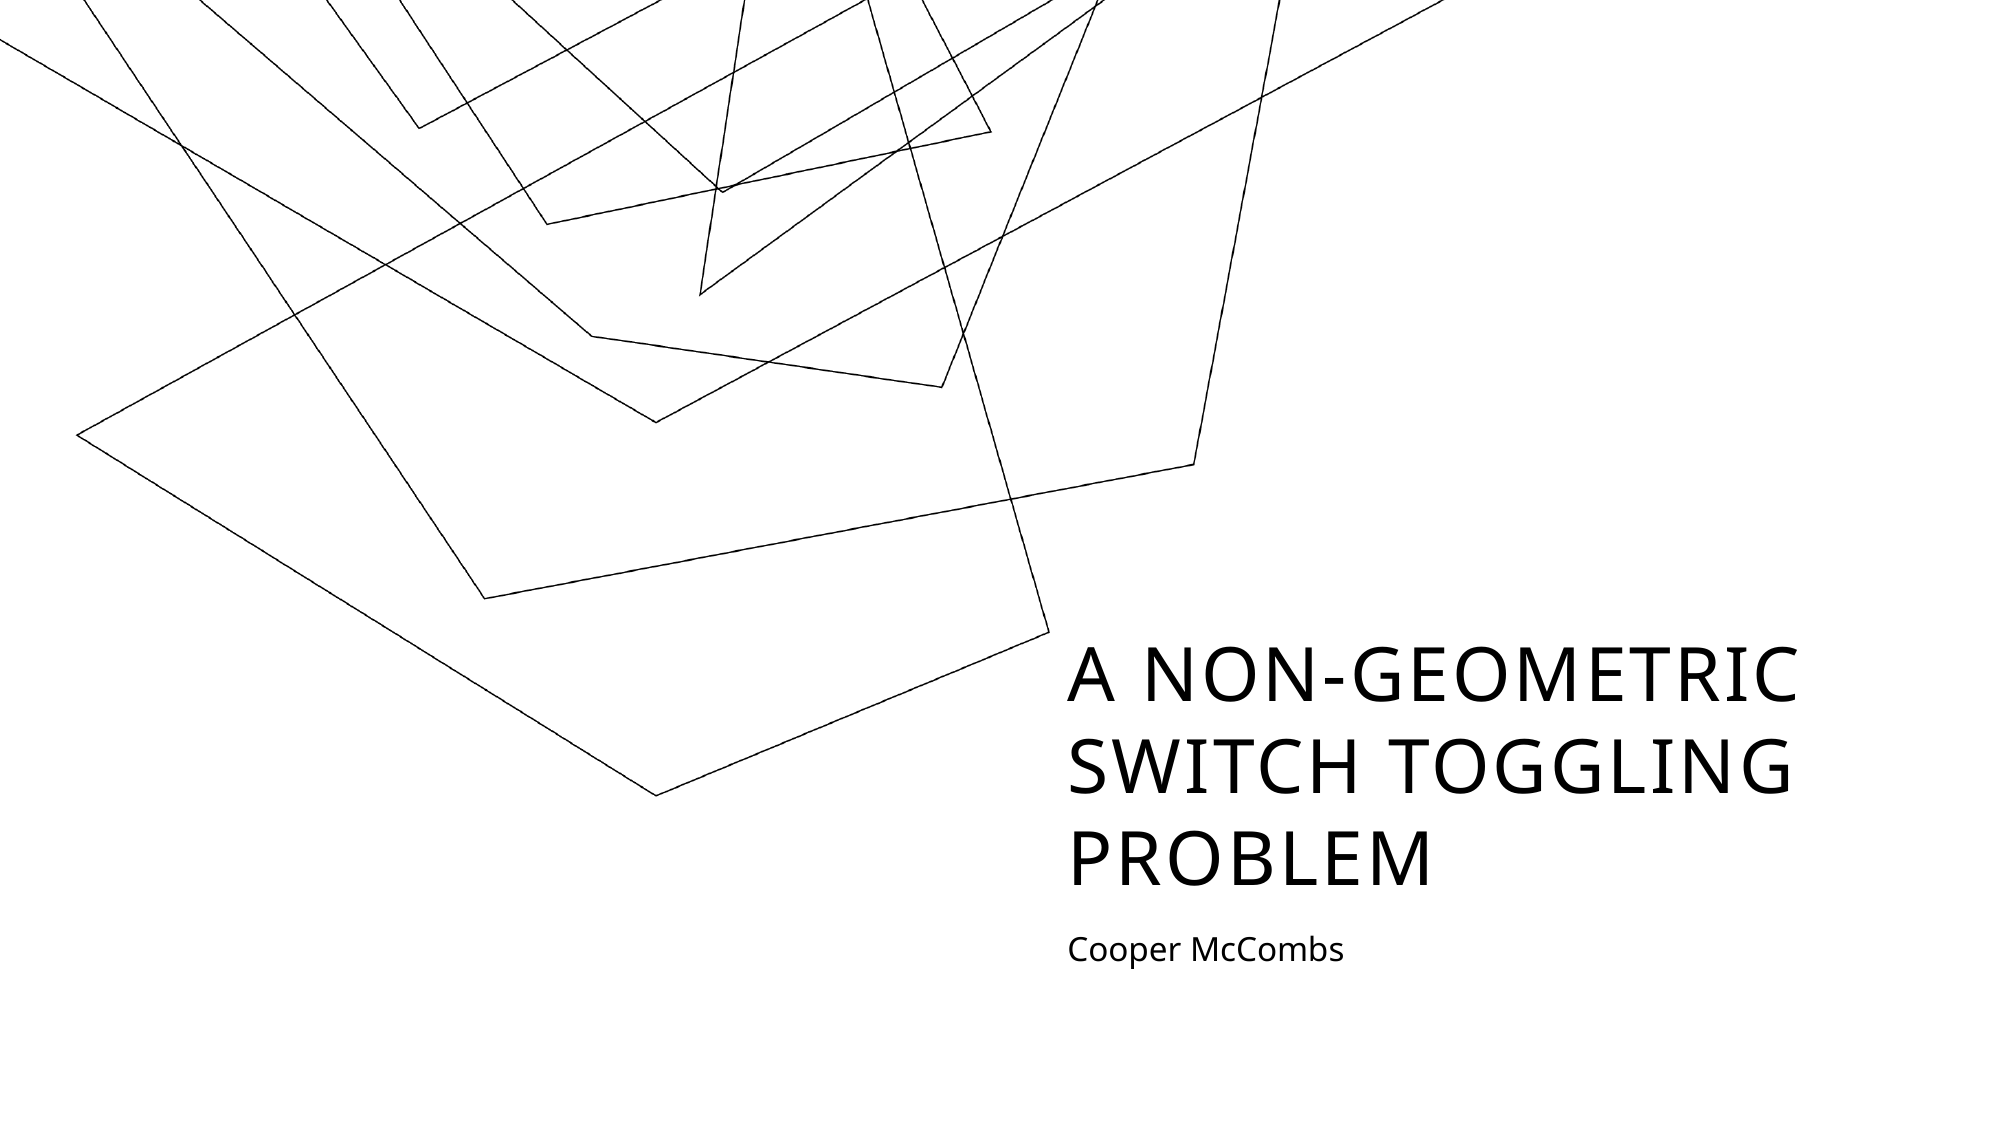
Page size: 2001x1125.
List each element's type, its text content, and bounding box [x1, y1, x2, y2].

subtitle Cooper McCombs [1052, 916, 1864, 982]
picture [0, 0, 1557, 830]
title A Non-geometric Switch Toggling Problem [1052, 562, 1864, 912]
